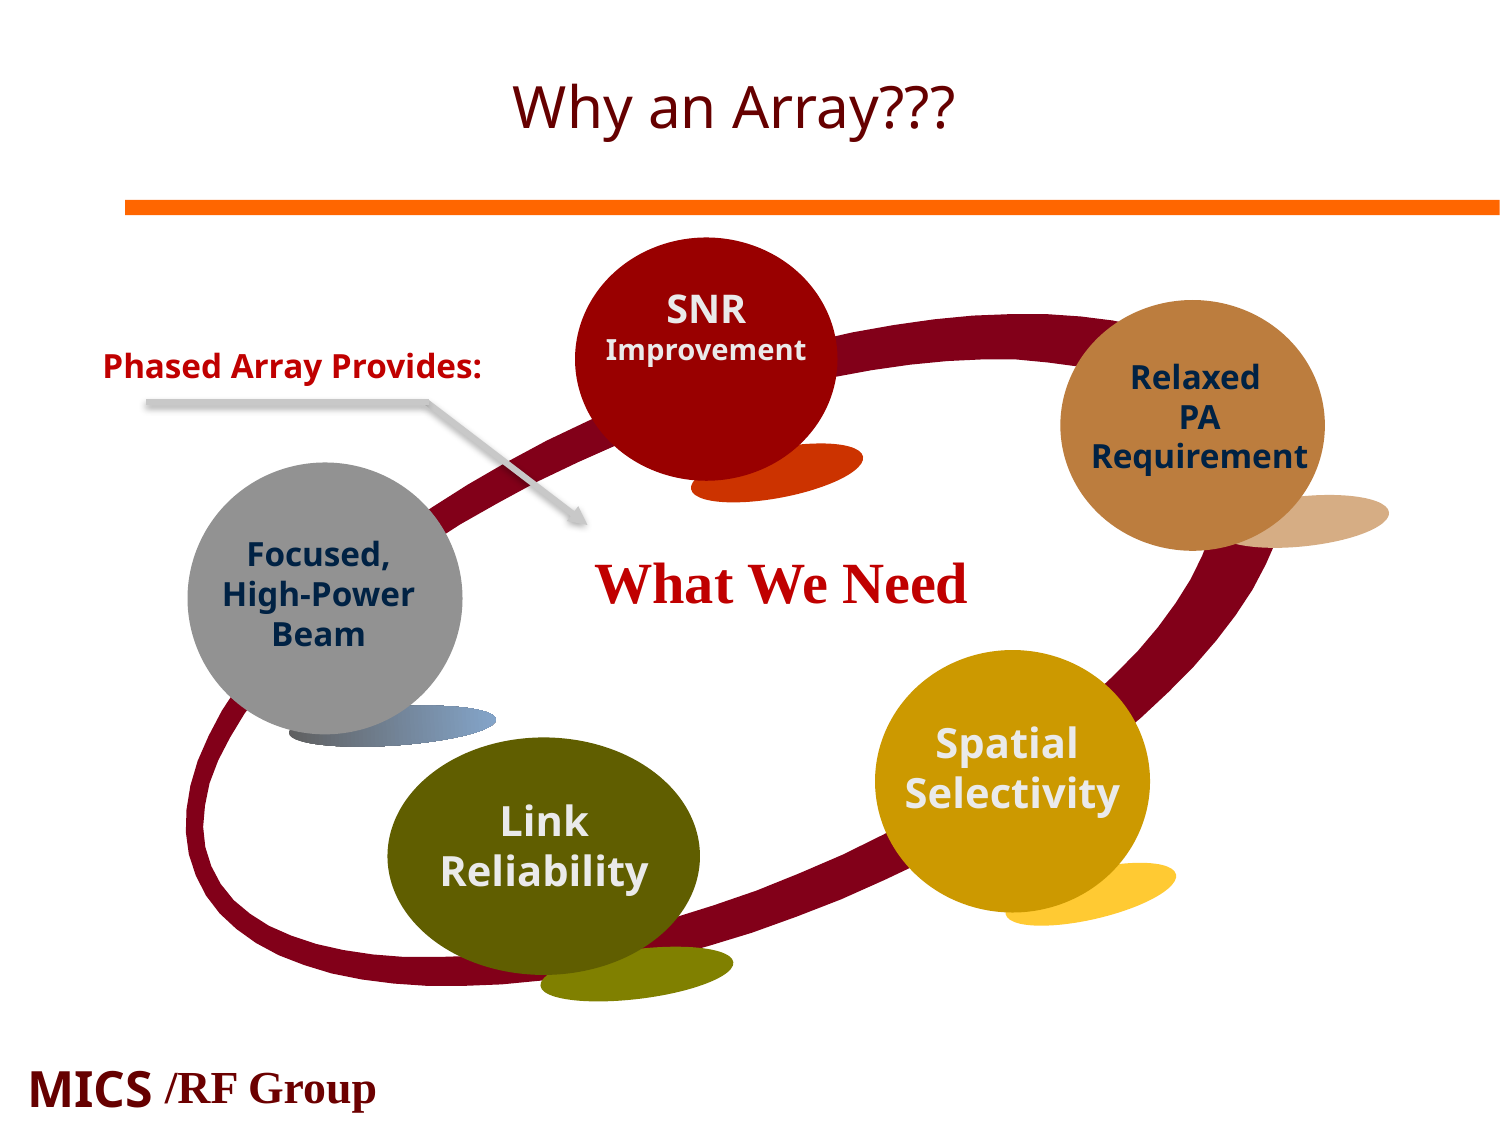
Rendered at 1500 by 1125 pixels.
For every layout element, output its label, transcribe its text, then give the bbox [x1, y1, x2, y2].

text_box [87, 237, 1390, 1000]
text_box Why an Array??? [498, 62, 971, 148]
text_box /RF Group [149, 1050, 438, 1120]
